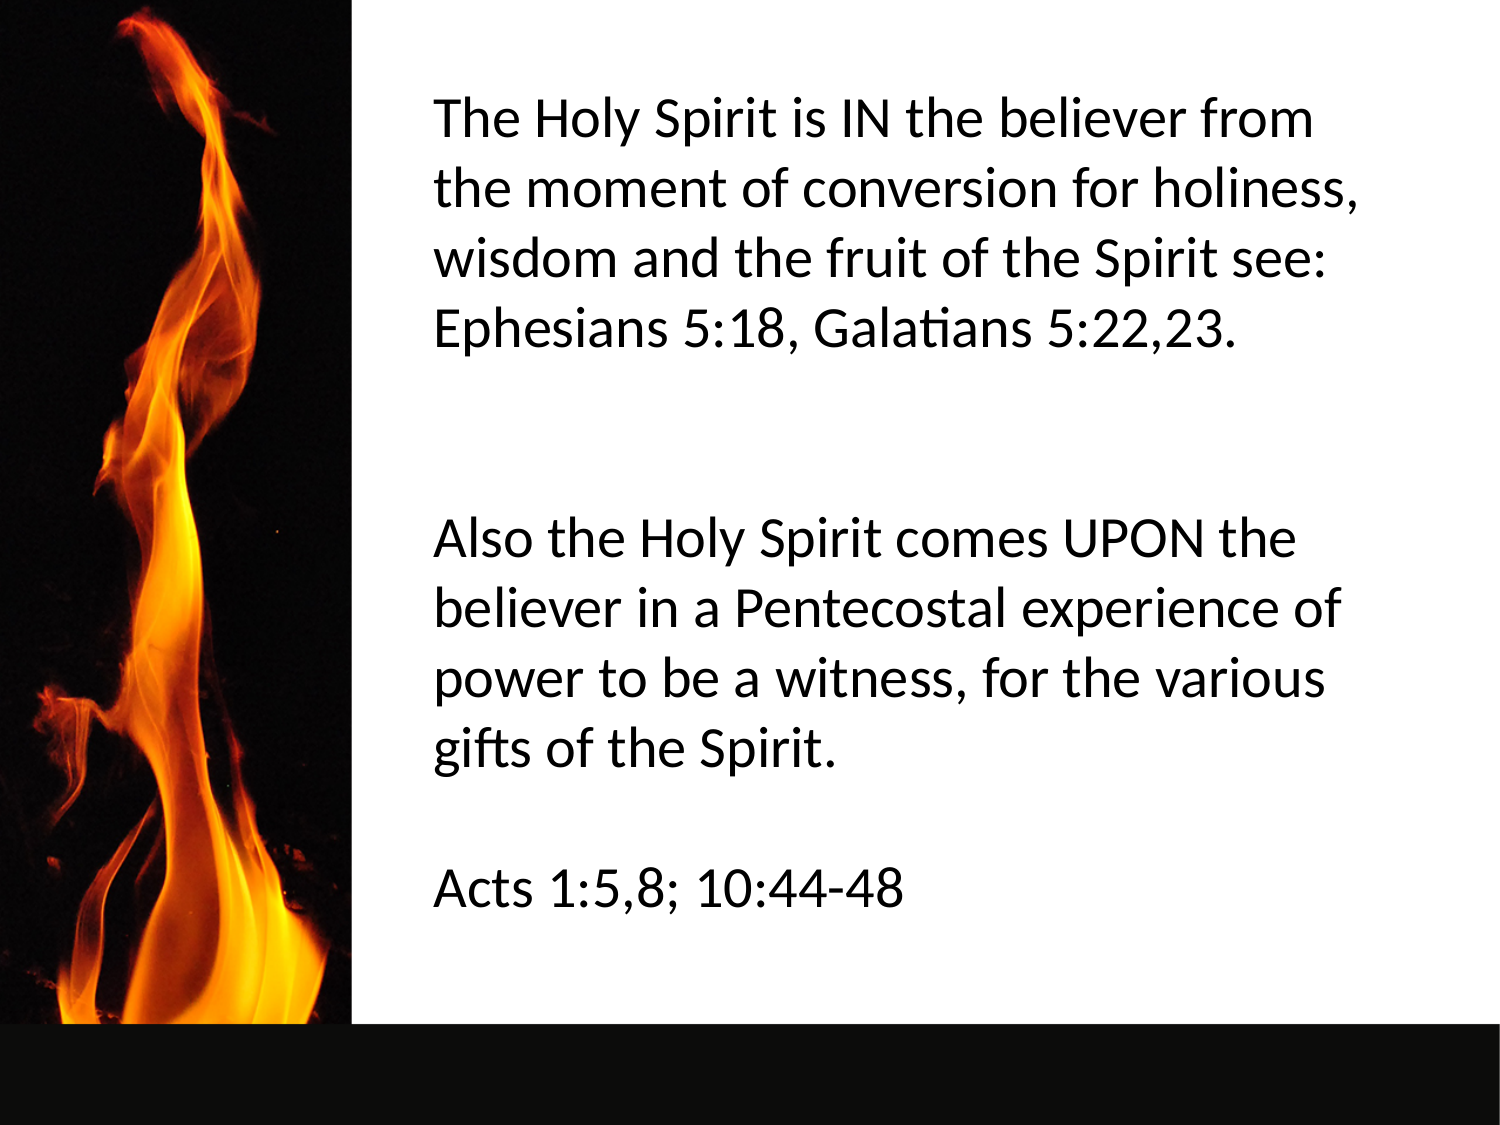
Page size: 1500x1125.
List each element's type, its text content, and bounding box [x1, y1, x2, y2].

text_box The Holy Spirit is IN the believer from the moment of conversion for holiness, wisdom and the fruit of the Spirit see: Ephesians 5:18, Galatians 5:22,23. Also the Holy Spirit comes UPON the believer in a Pentecostal experience of power to be a witness, for the various gifts of the Spirit. Acts 1:5,8; 10:44-48 [418, 72, 1408, 1017]
picture [0, 0, 1500, 1125]
